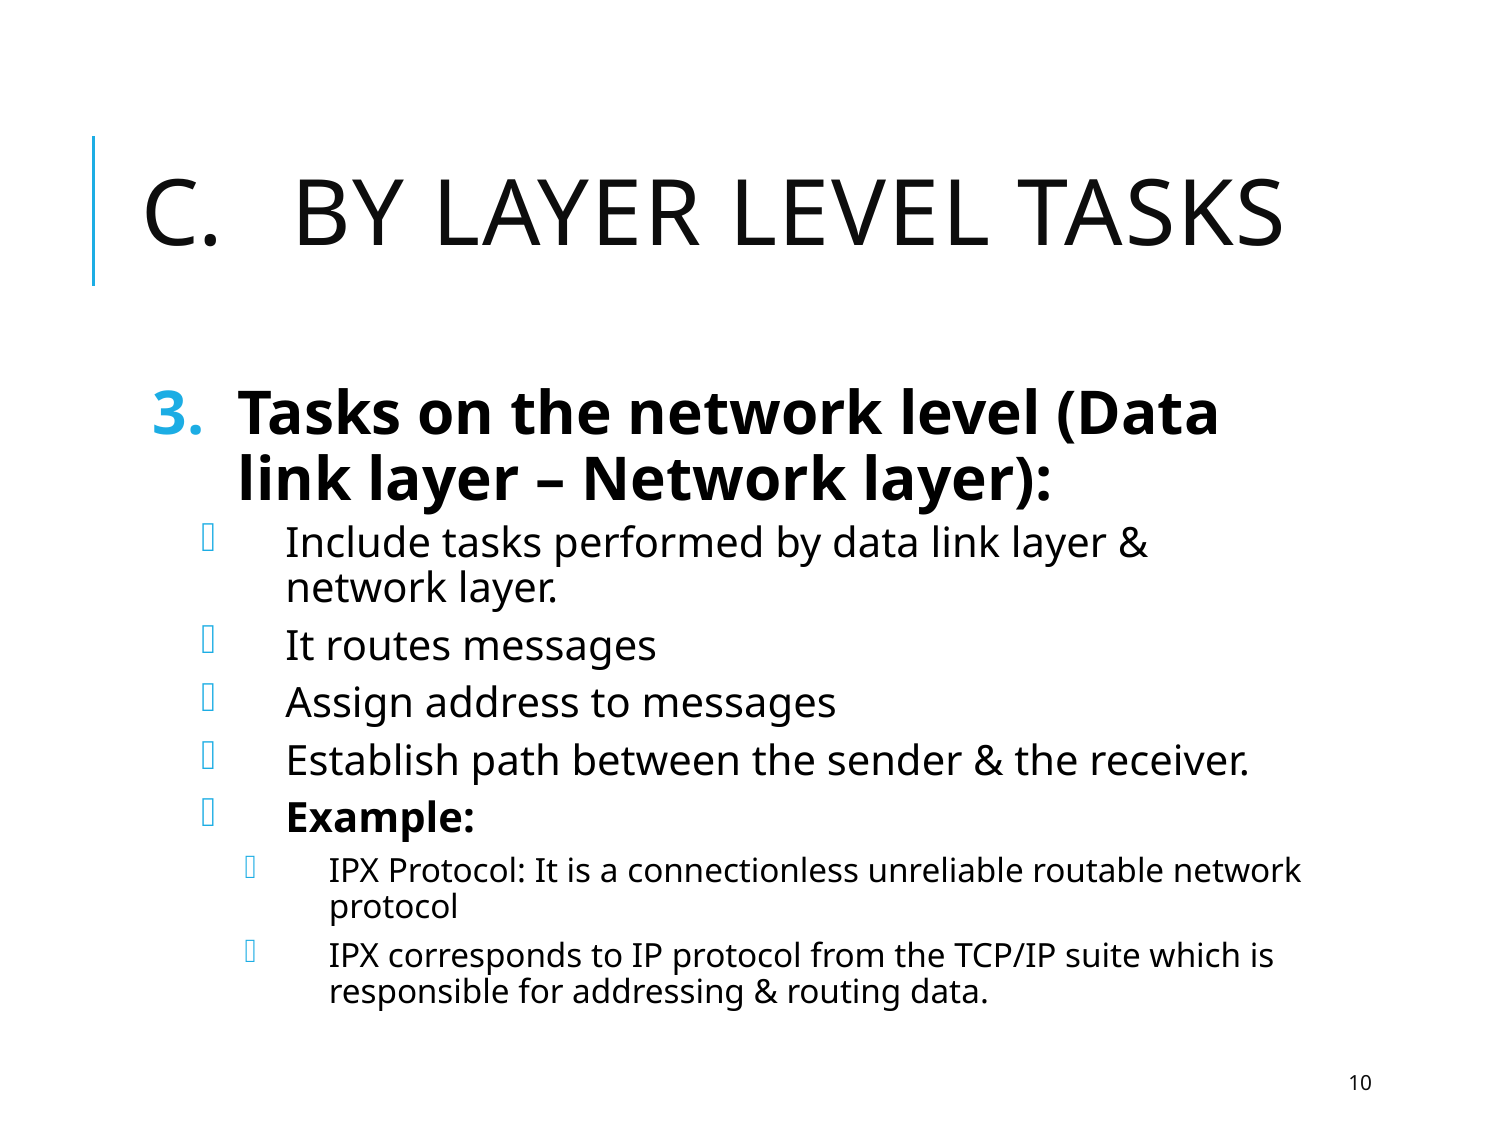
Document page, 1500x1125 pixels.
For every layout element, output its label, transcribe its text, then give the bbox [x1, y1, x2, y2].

slide_number 10 [1333, 1061, 1454, 1107]
title By Layer Level Tasks [126, 96, 1322, 342]
list Tasks on the network level (Data link layer – Network layer): Include tasks performed by data link layer & network layer. It routes messages Assign address to messages Establish path between the sender & the receiver. Example: IPX Protocol: It is a connectionless unreliable routable network protocol IPX corresponds to IP protocol from the TCP/IP suite which is responsible for addressing & routing data. [126, 375, 1322, 1035]
